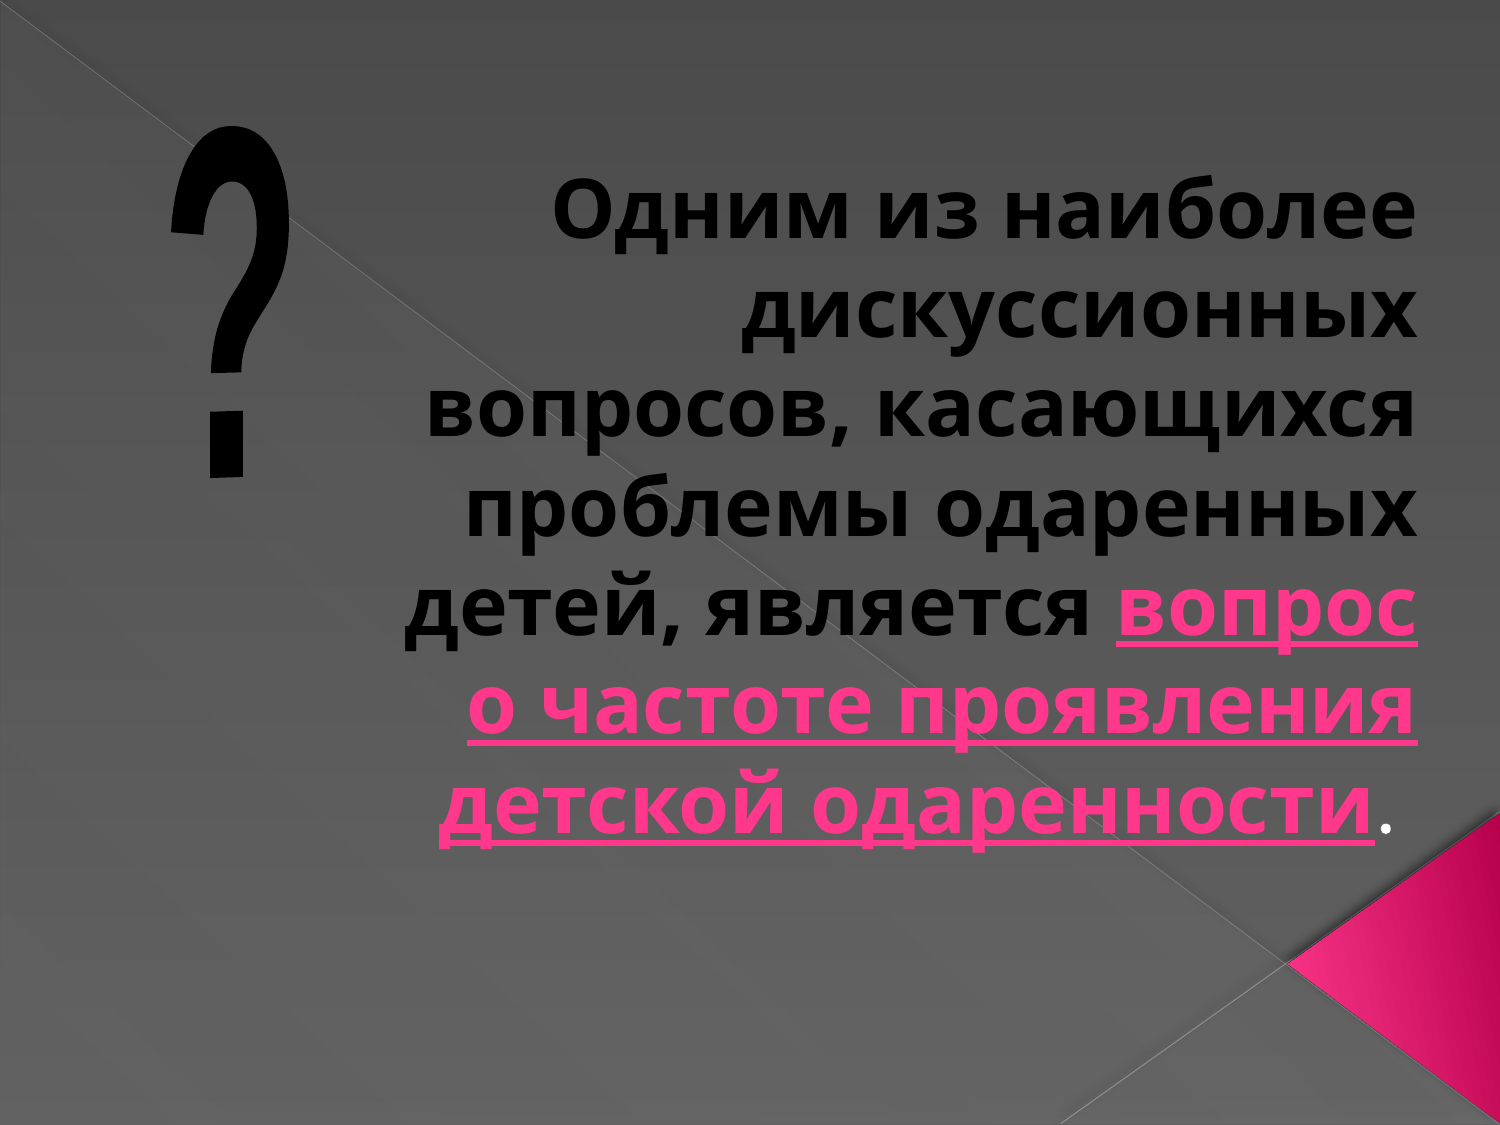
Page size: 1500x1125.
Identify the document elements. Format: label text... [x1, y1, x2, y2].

subtitle Одним из наиболее дискуссионных вопросов, касающихся проблемы одаренных детей, является вопрос о частоте проявления детской одаренности. [336, 148, 1439, 869]
